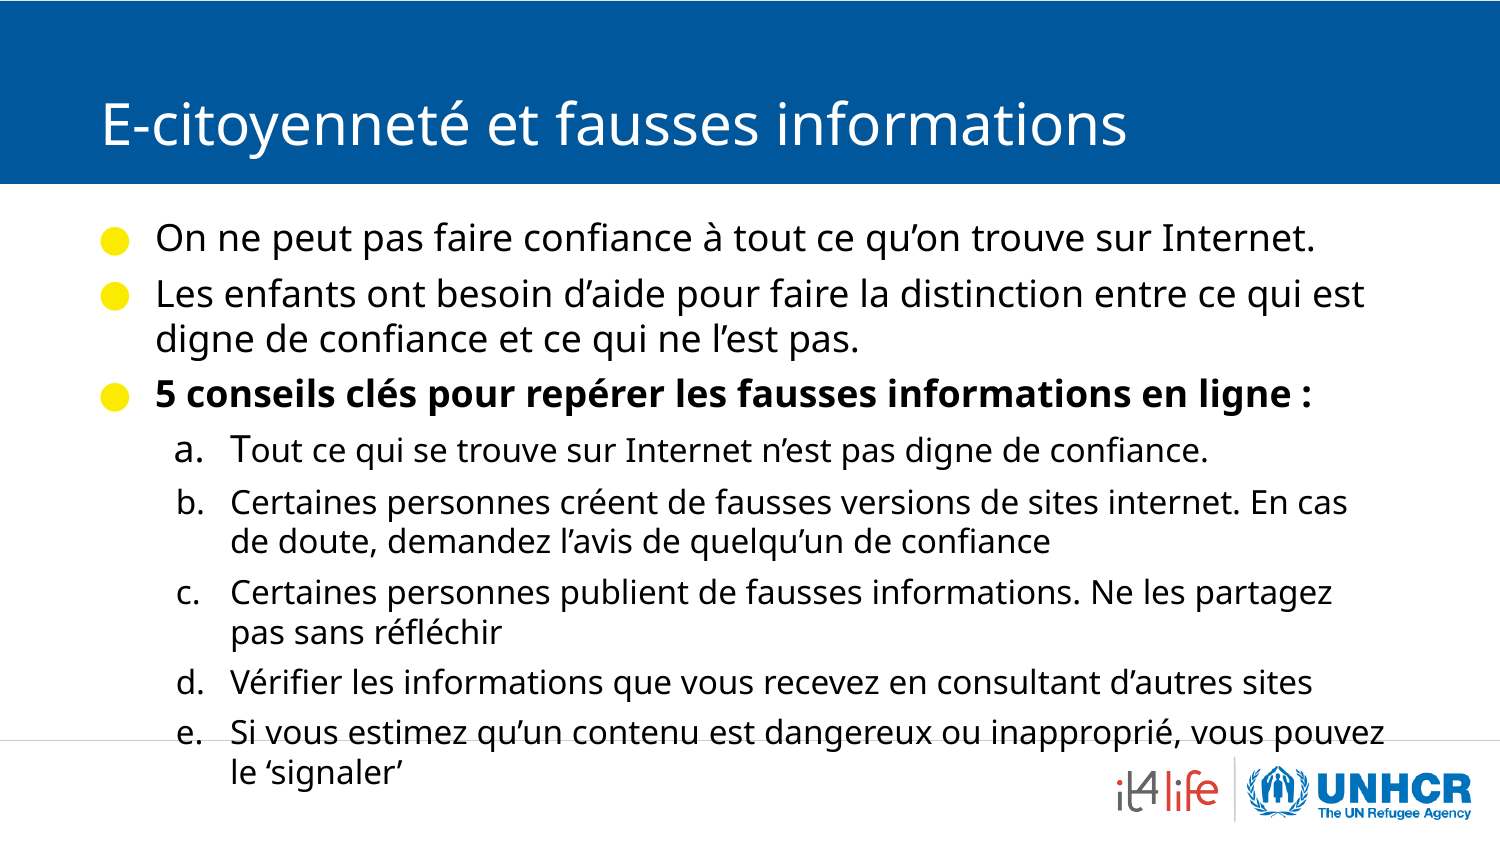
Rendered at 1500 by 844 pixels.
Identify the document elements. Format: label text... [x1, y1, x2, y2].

text_box On ne peut pas faire confiance à tout ce qu’on trouve sur Internet. Les enfants ont besoin d’aide pour faire la distinction entre ce qui est digne de confiance et ce qui ne l’est pas. 5 conseils clés pour repérer les fausses informations en ligne : Tout ce qui se trouve sur Internet n’est pas digne de confiance. Certaines personnes créent de fausses versions de sites internet. En cas de doute, demandez l’avis de quelqu’un de confiance Certaines personnes publient de fausses informations. Ne les partagez pas sans réfléchir Vérifier les informations que vous recevez en consultant d’autres sites Si vous estimez qu’un contenu est dangereux ou inapproprié, vous pouvez le ‘signaler’ [64, 199, 1403, 807]
text_box [0, 0, 1500, 184]
title E-citoyenneté et fausses informations [100, 33, 1439, 158]
picture [0, 184, 1500, 844]
